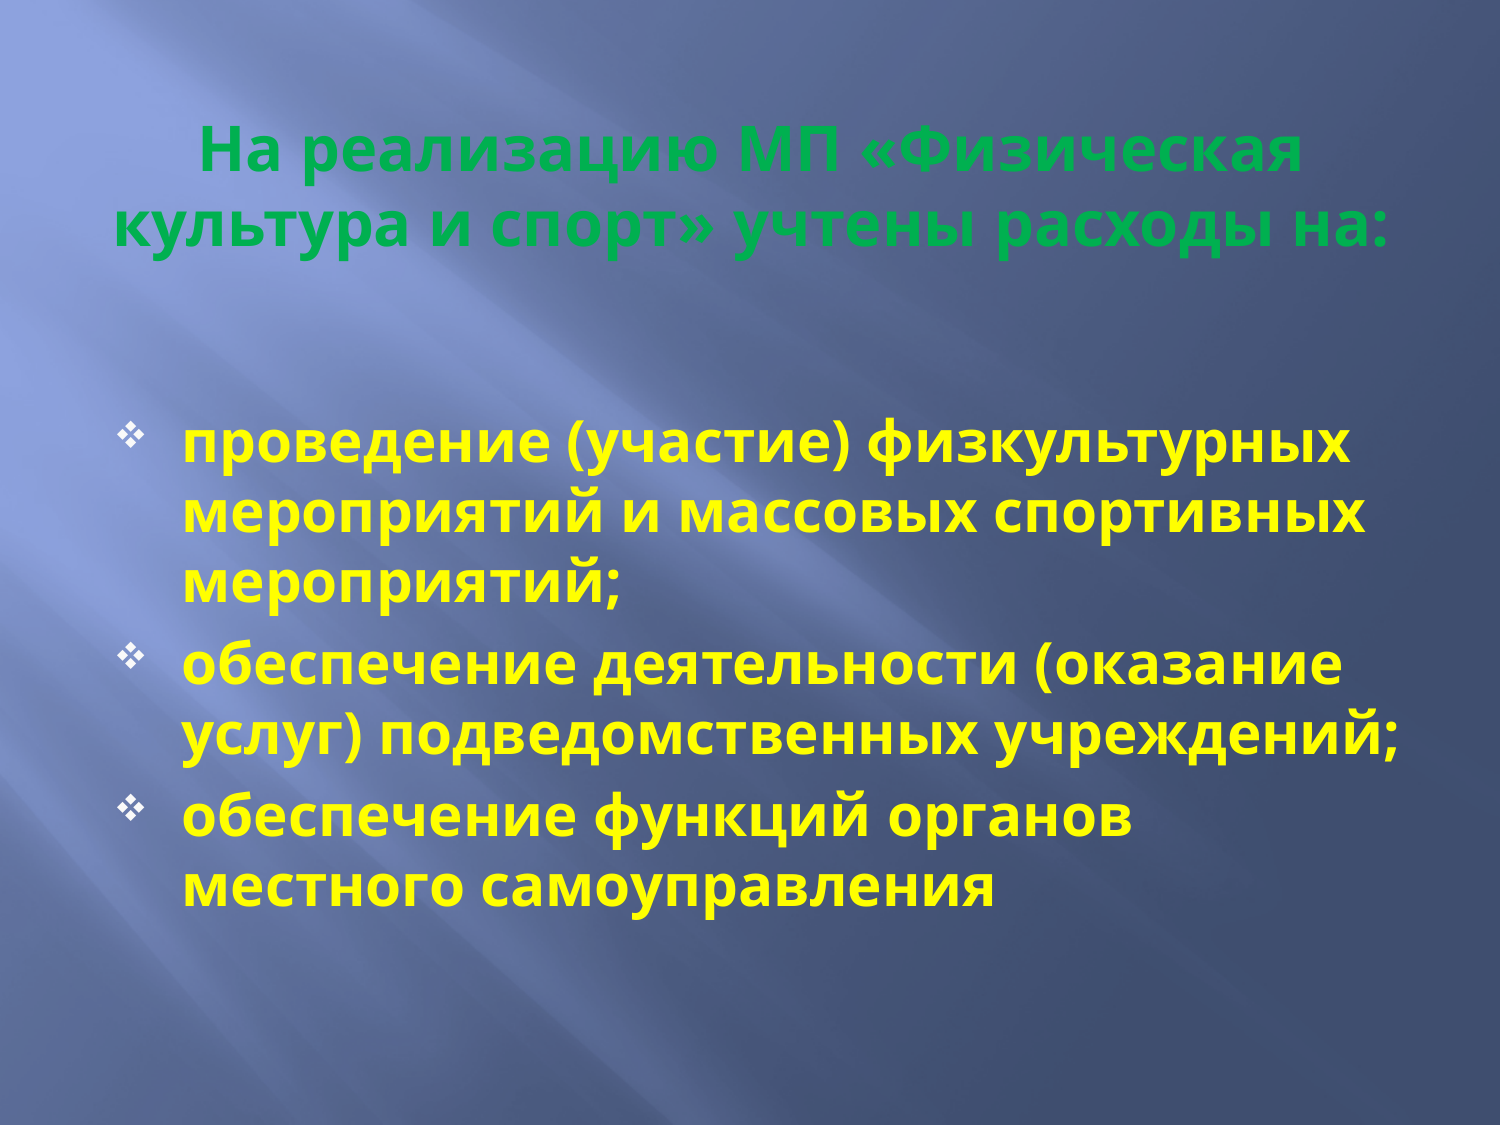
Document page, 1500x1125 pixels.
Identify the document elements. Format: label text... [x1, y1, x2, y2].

title На реализацию МП «Физическая культура и спорт» учтены расходы на: [76, 90, 1427, 278]
list проведение (участие) физкультурных мероприятий и массовых спортивных мероприятий; обеспечение деятельности (оказание услуг) подведомственных учреждений; обеспечение функций органов местного самоуправления [76, 397, 1427, 988]
